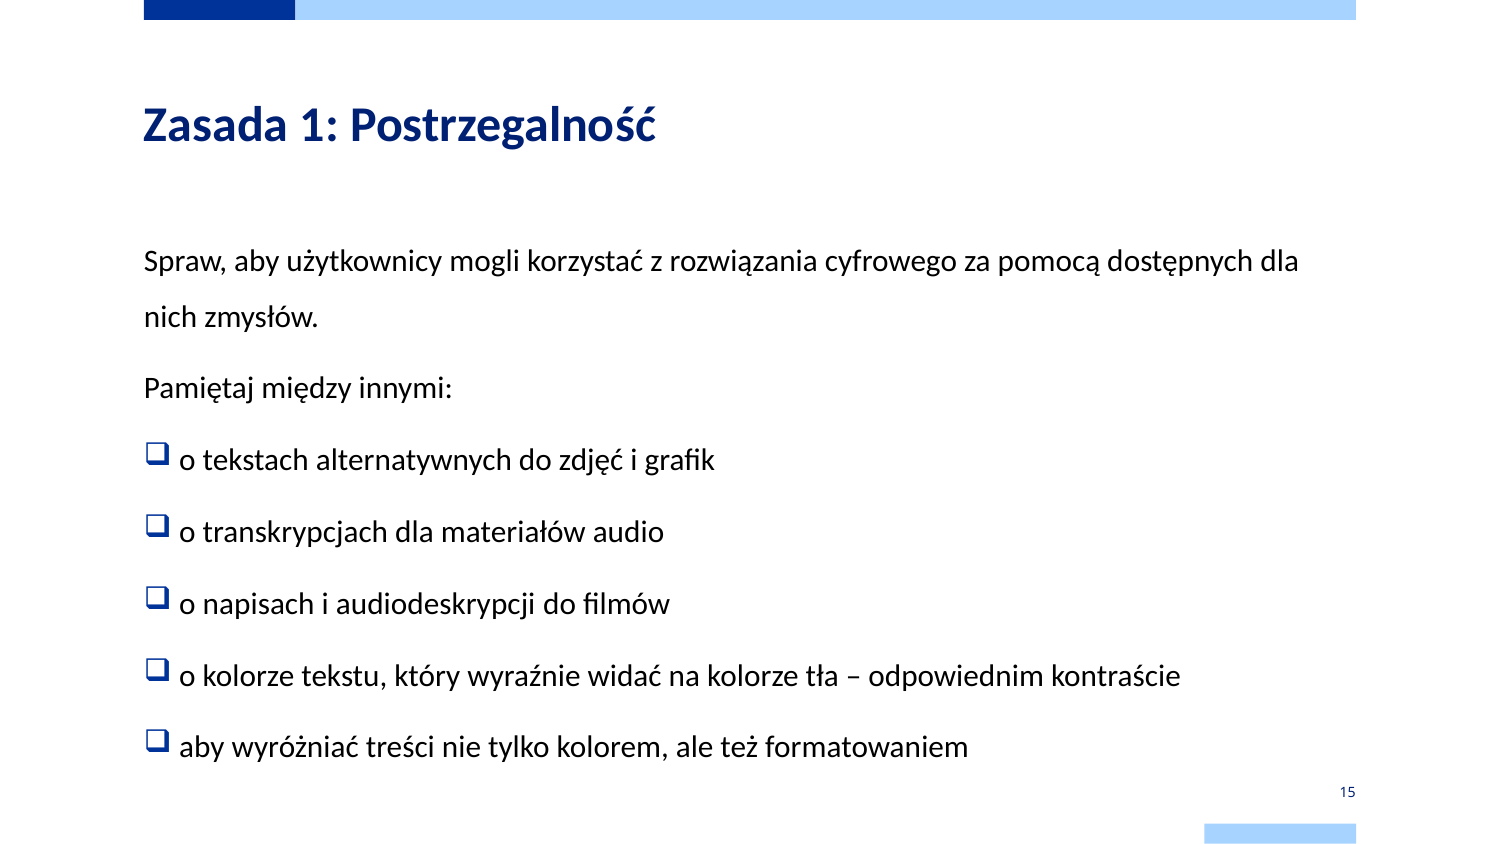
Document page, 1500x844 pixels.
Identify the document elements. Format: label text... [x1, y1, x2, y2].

slide_number 15 [1204, 783, 1356, 804]
title Zasada 1: Postrzegalność [143, 100, 1357, 220]
list Spraw, aby użytkownicy mogli korzystać z rozwiązania cyfrowego za pomocą dostępnych dla nich zmysłów. Pamiętaj między innymi: o tekstach alternatywnych do zdjęć i grafik o transkrypcjach dla materiałów audio o napisach i audiodeskrypcji do filmów o kolorze tekstu, który wyraźnie widać na kolorze tła – odpowiednim kontraście aby wyróżniać treści nie tylko kolorem, ale też formatowaniem [143, 220, 1357, 800]
